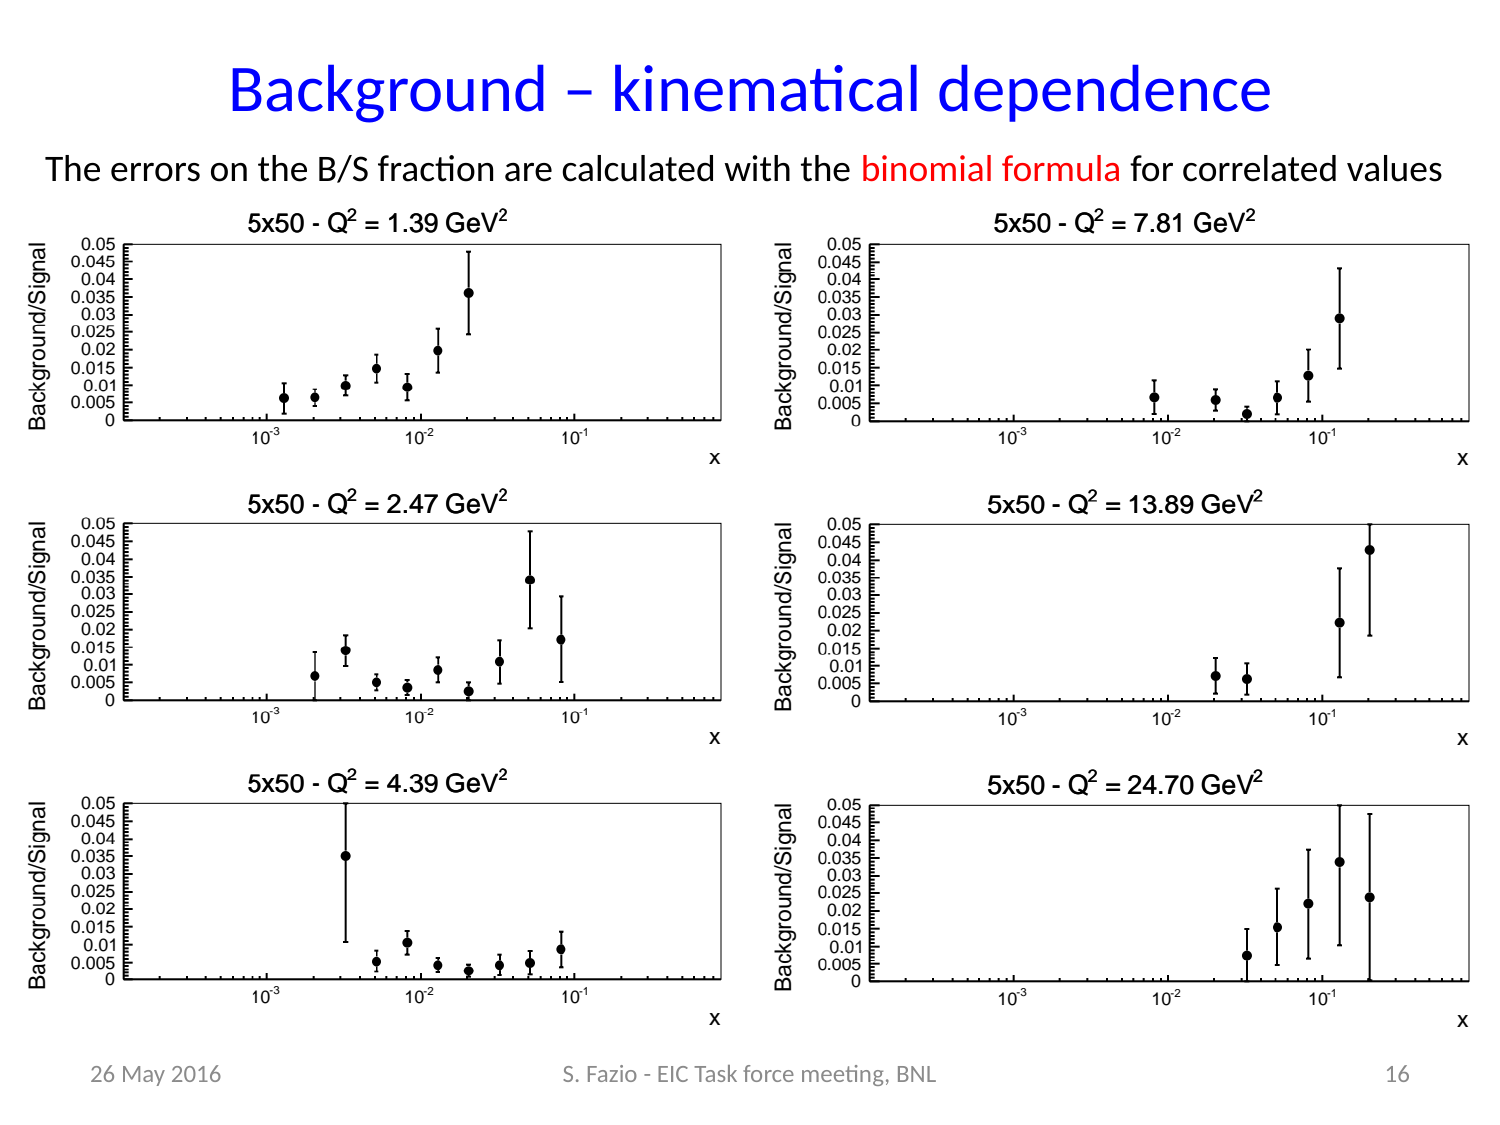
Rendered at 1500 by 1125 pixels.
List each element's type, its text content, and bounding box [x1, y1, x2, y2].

picture [752, 196, 1496, 1035]
text_box Background – kinematical dependence [33, 37, 1469, 132]
picture [5, 196, 749, 1033]
footer S. Fazio - EIC Task force meeting, BNL [512, 1042, 988, 1103]
slide_number 16 [1074, 1043, 1425, 1103]
text_box The errors on the B/S fraction are calculated with the binomial formula for correlated values [30, 136, 1459, 196]
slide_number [75, 1042, 425, 1103]
